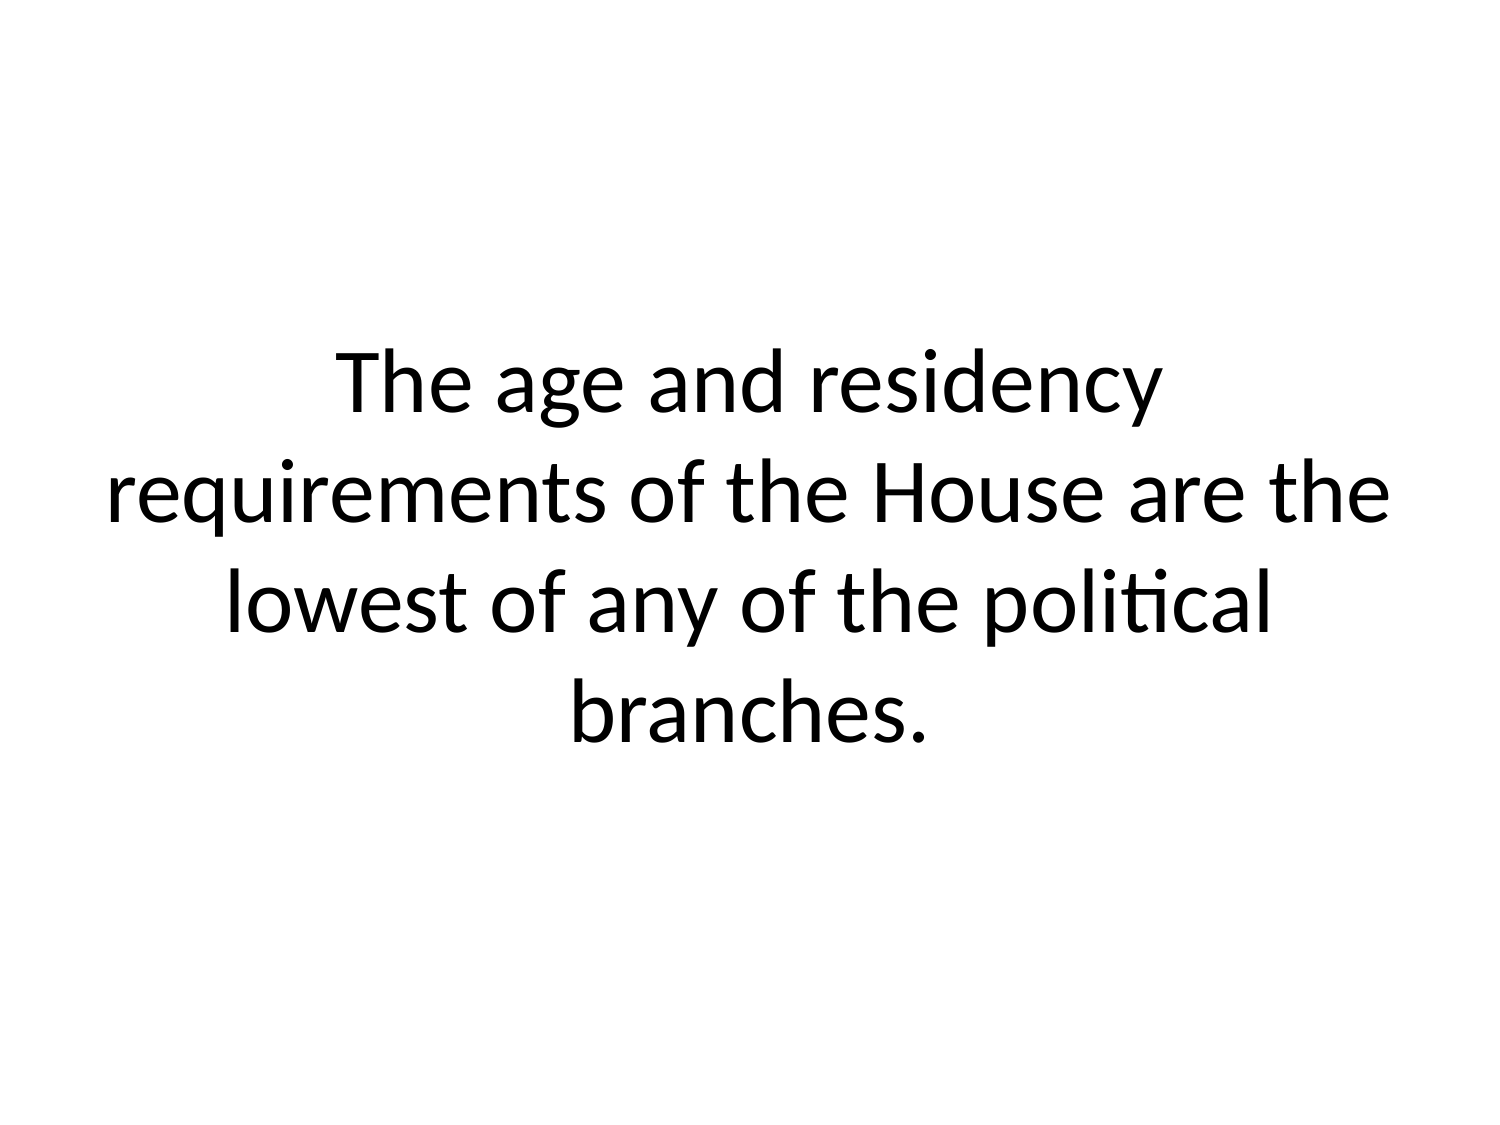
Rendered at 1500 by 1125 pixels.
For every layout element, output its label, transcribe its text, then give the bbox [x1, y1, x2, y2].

title The age and residency requirements of the House are the lowest of any of the political branches. [74, 44, 1426, 1038]
